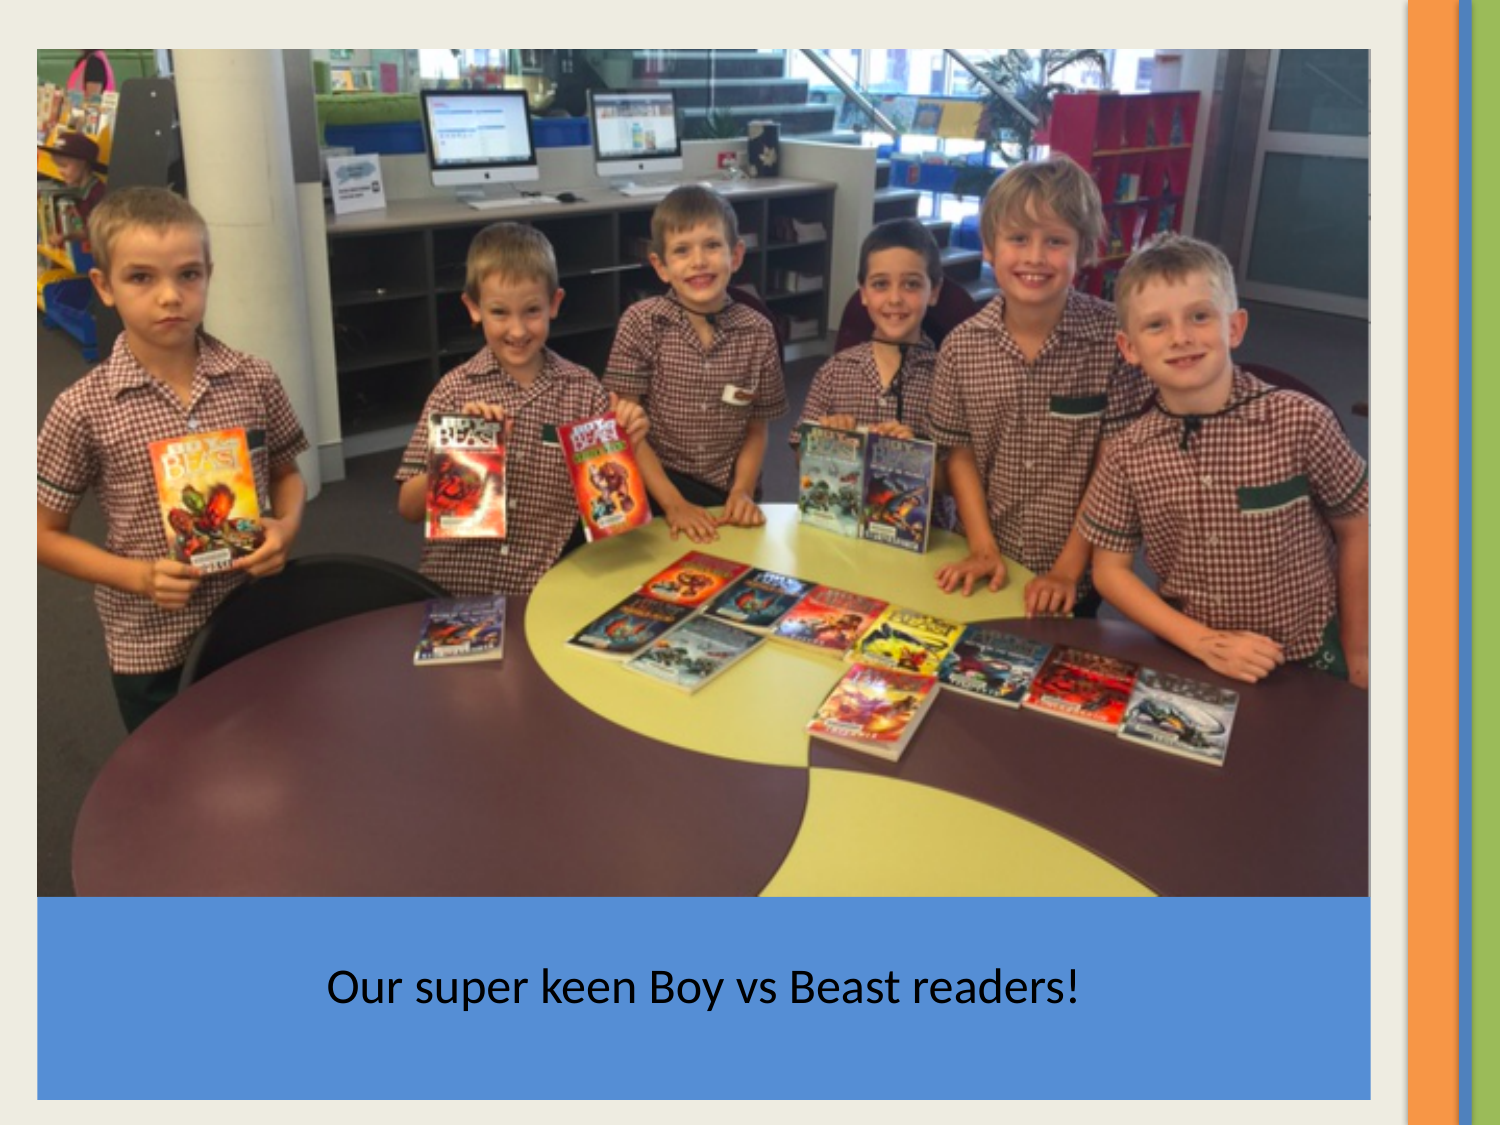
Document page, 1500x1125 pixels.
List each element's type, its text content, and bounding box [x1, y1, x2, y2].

picture [37, 49, 1371, 898]
text_box Our super keen Boy vs Beast readers! [37, 904, 1371, 1100]
